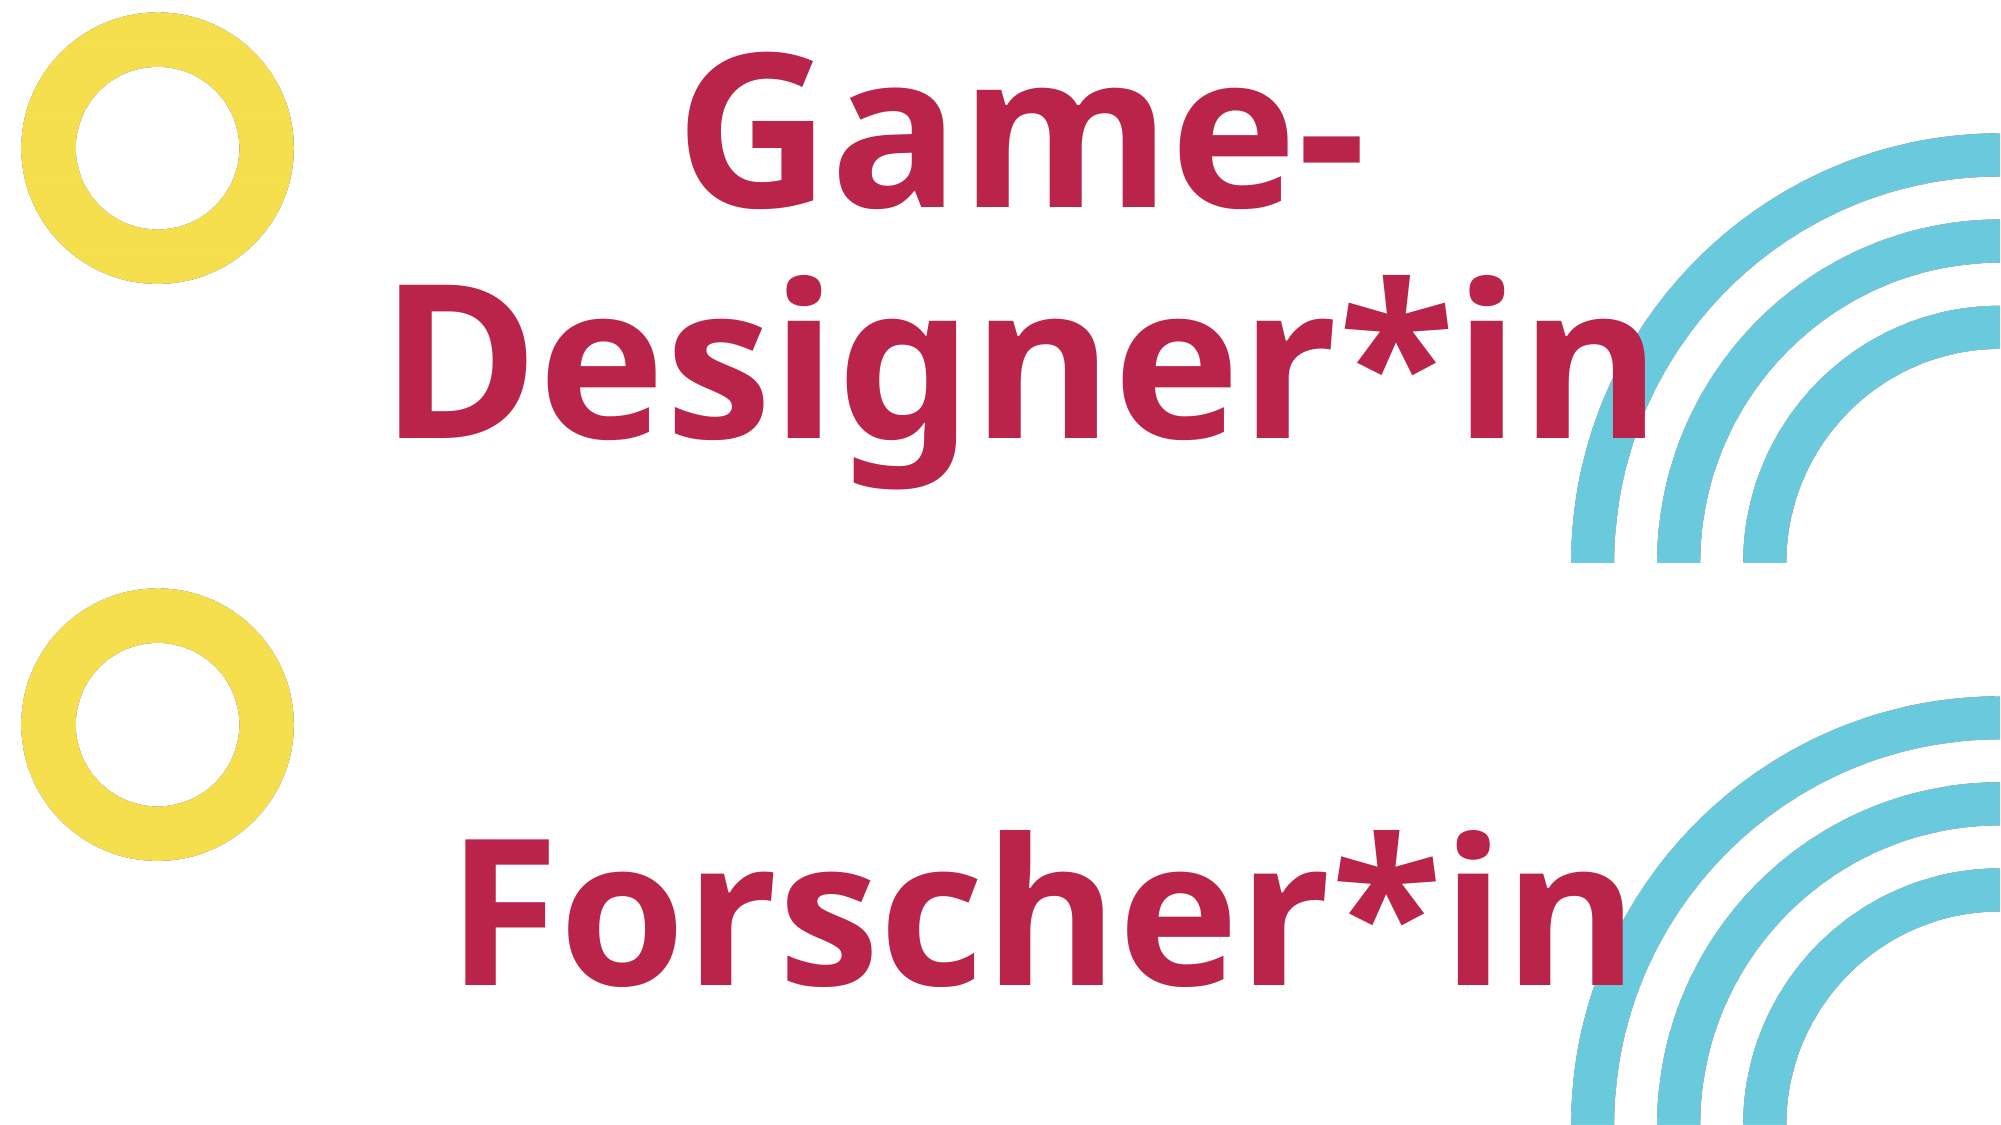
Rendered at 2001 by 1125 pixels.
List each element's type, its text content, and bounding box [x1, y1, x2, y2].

picture [21, 588, 294, 861]
text_box Forscher*in [99, 795, 1988, 1037]
picture [21, 12, 294, 284]
title Game-Designer*in [77, 101, 1965, 493]
picture [1571, 696, 2000, 1125]
picture [1571, 133, 2000, 563]
